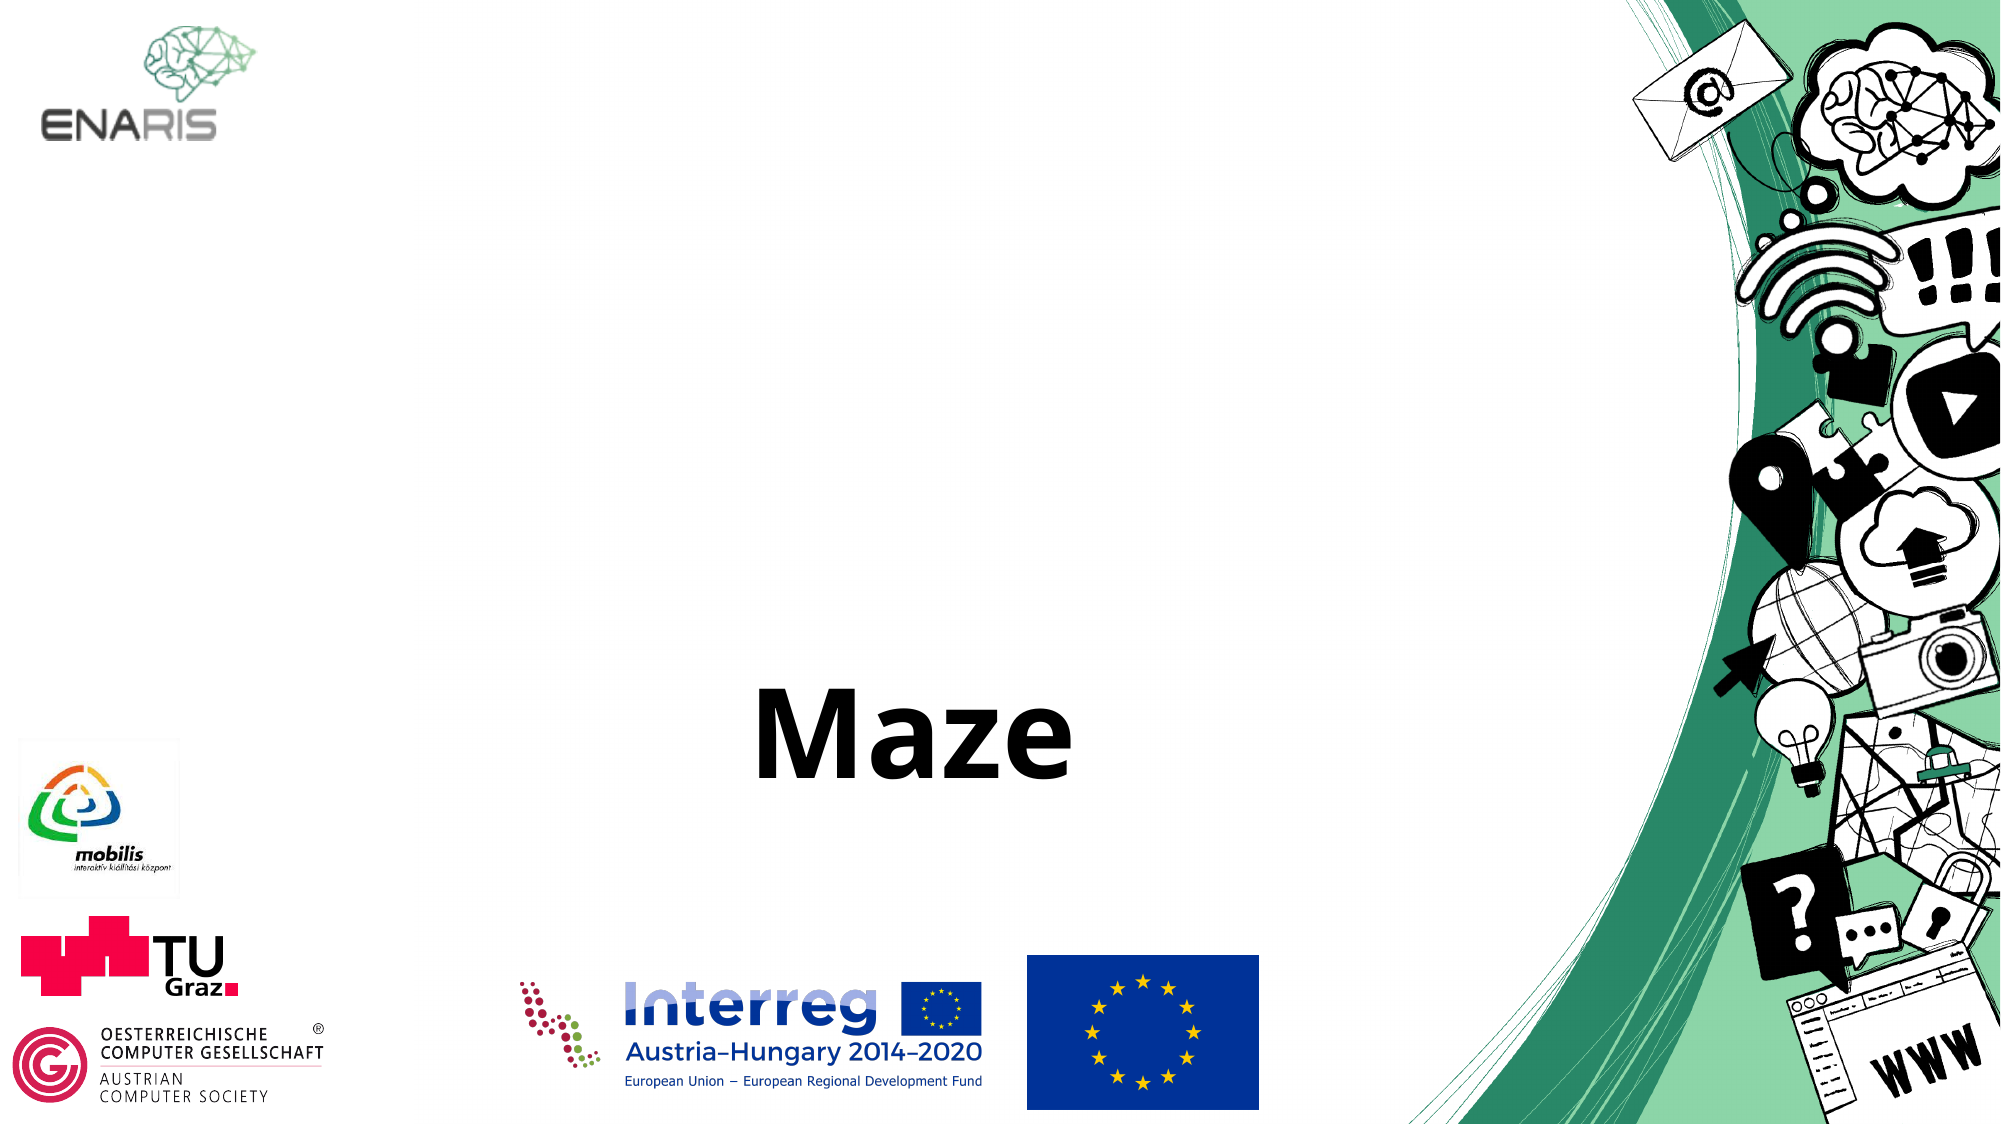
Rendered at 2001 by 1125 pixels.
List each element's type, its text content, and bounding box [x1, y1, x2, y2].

picture [21, 916, 238, 996]
picture [18, 738, 180, 899]
title Maze [266, 228, 1559, 814]
picture [414, 0, 2001, 1124]
picture [12, 1023, 324, 1103]
picture [41, 26, 258, 141]
